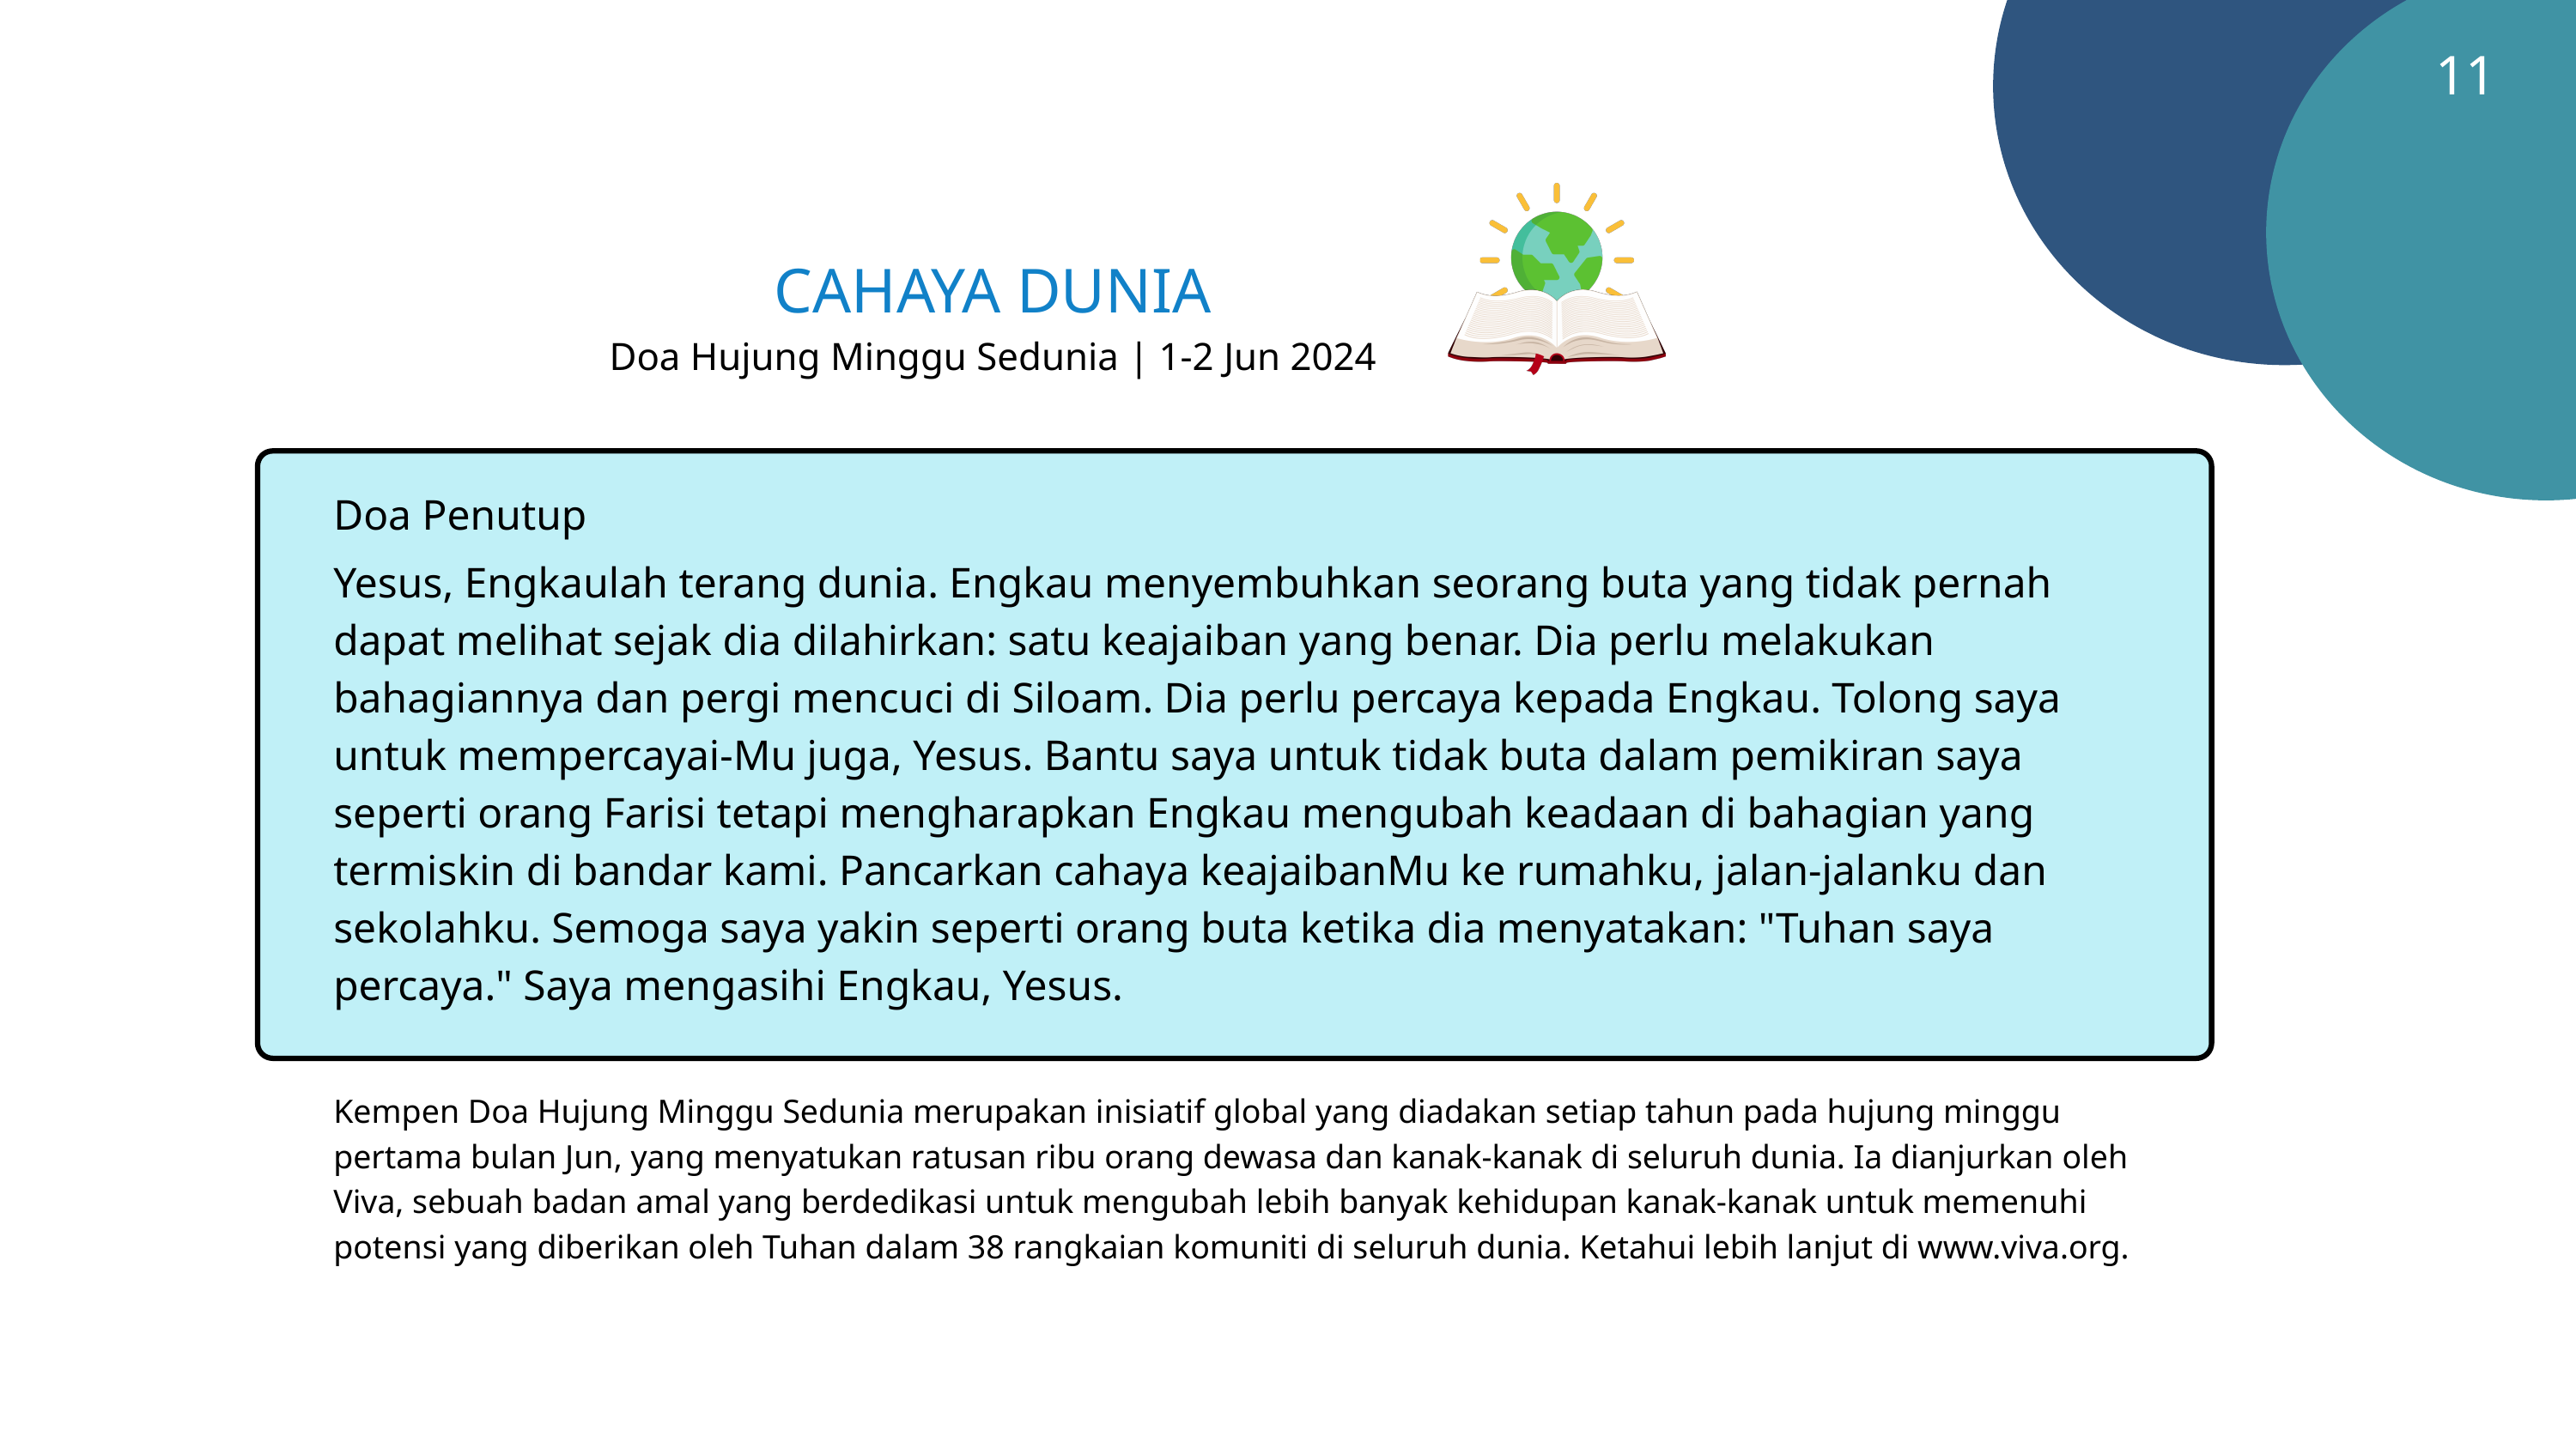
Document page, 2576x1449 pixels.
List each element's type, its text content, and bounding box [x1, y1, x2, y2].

text_box [1479, 183, 1634, 289]
text_box CAHAYA DUNIA Doa Hujung Minggu Sedunia | 1-2 Jun 2024 [590, 239, 1396, 378]
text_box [2265, 0, 2576, 501]
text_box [1992, 0, 2261, 366]
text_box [257, 451, 2212, 1059]
text_box Kempen Doa Hujung Minggu Sedunia merupakan inisiatif global yang diadakan setiap tahun pada hujung minggu pertama bulan Jun, yang menyatukan ratusan ribu orang dewasa dan kanak-kanak di seluruh dunia. Ia dianjurkan oleh Viva, sebuah badan amal yang berdedikasi untuk mengubah lebih banyak kehidupan kanak-kanak untuk memenuhi potensi yang diberikan oleh Tuhan dalam 38 rangkaian komuniti di seluruh dunia. Ketahui lebih lanjut di www.viva.org. [333, 1084, 2136, 1265]
text_box [1448, 289, 1666, 375]
text_box Doa Penutup Yesus, Engkaulah terang dunia. Engkau menyembuhkan seorang buta yang tidak pernah dapat melihat sejak dia dilahirkan: satu keajaiban yang benar. Dia perlu melakukan bahagiannya dan pergi mencuci di Siloam. Dia perlu percaya kepada Engkau. Tolong saya untuk mempercayai-Mu juga, Yesus. Bantu saya untuk tidak buta dalam pemikiran saya seperti orang Farisi tetapi mengharapkan Engkau mengubah keadaan di bahagian yang termiskin di bandar kami. Pancarkan cahaya keajaibanMu ke rumahku, jalan-jalanku dan sekolahku. Semoga saya yakin seperti orang buta ketika dia menyatakan: "Tuhan saya percaya." Saya mengasihi Engkau, Yesus. [333, 1068, 2150, 1125]
